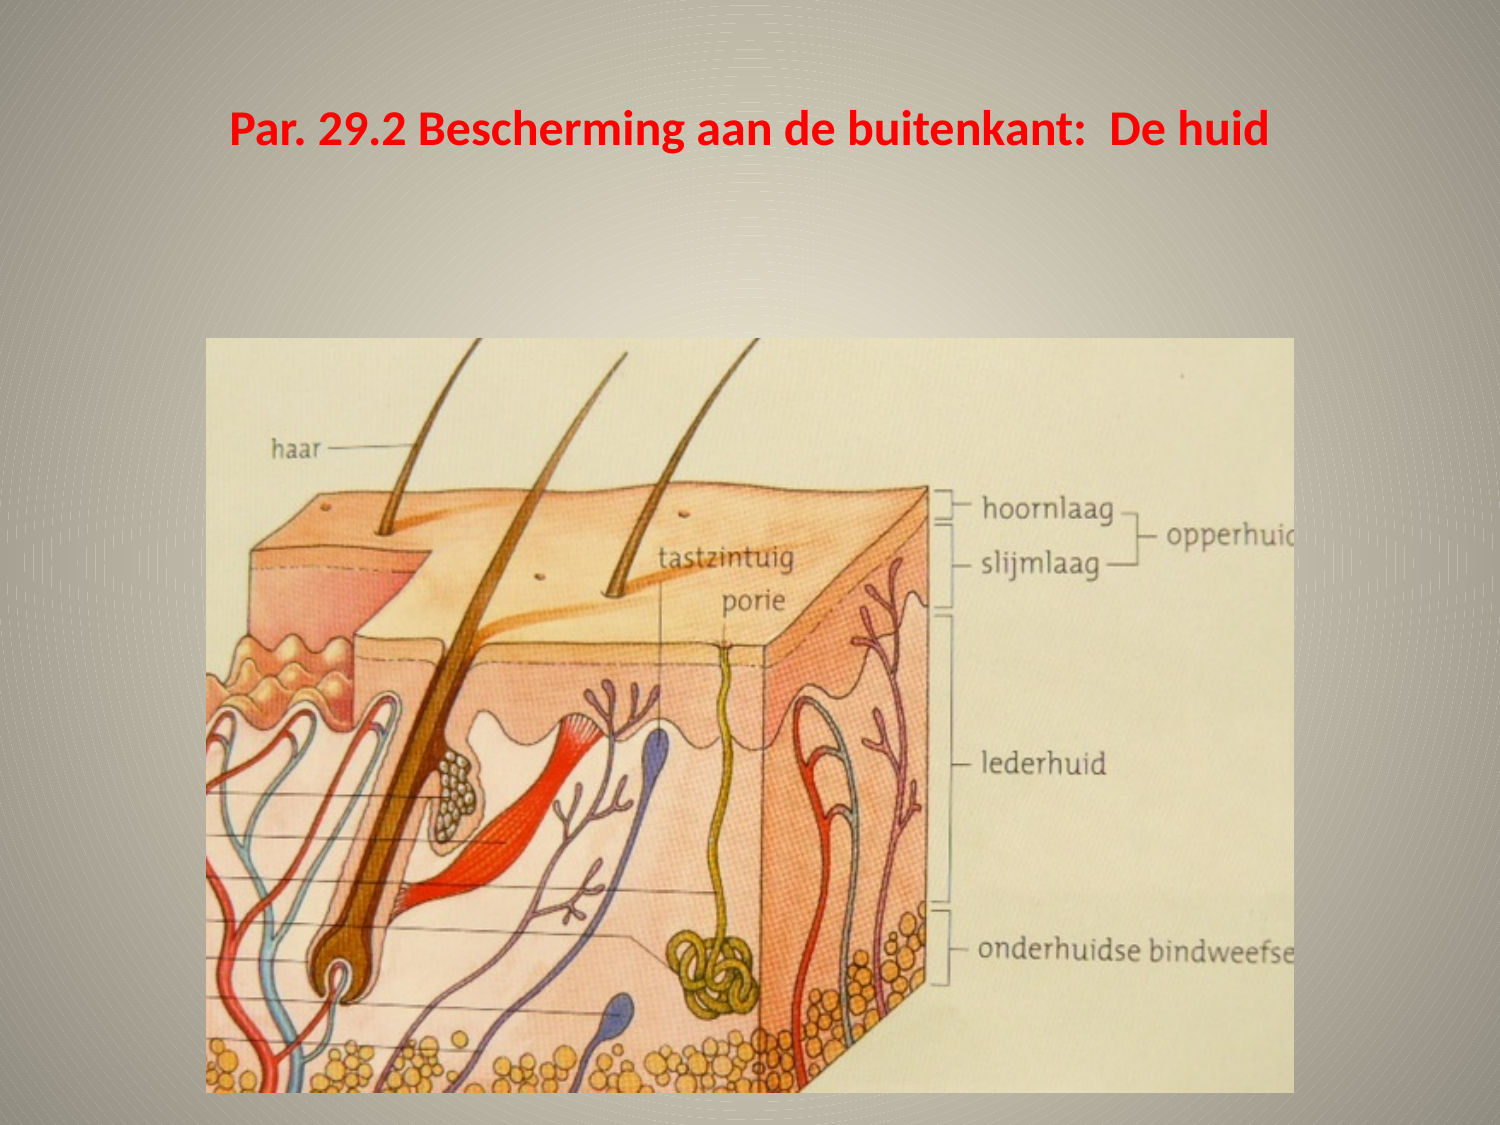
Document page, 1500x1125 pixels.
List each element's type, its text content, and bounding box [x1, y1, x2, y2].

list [206, 337, 1294, 1094]
title Par. 29.2 Bescherming aan de buitenkant: De huid [187, 54, 1313, 197]
